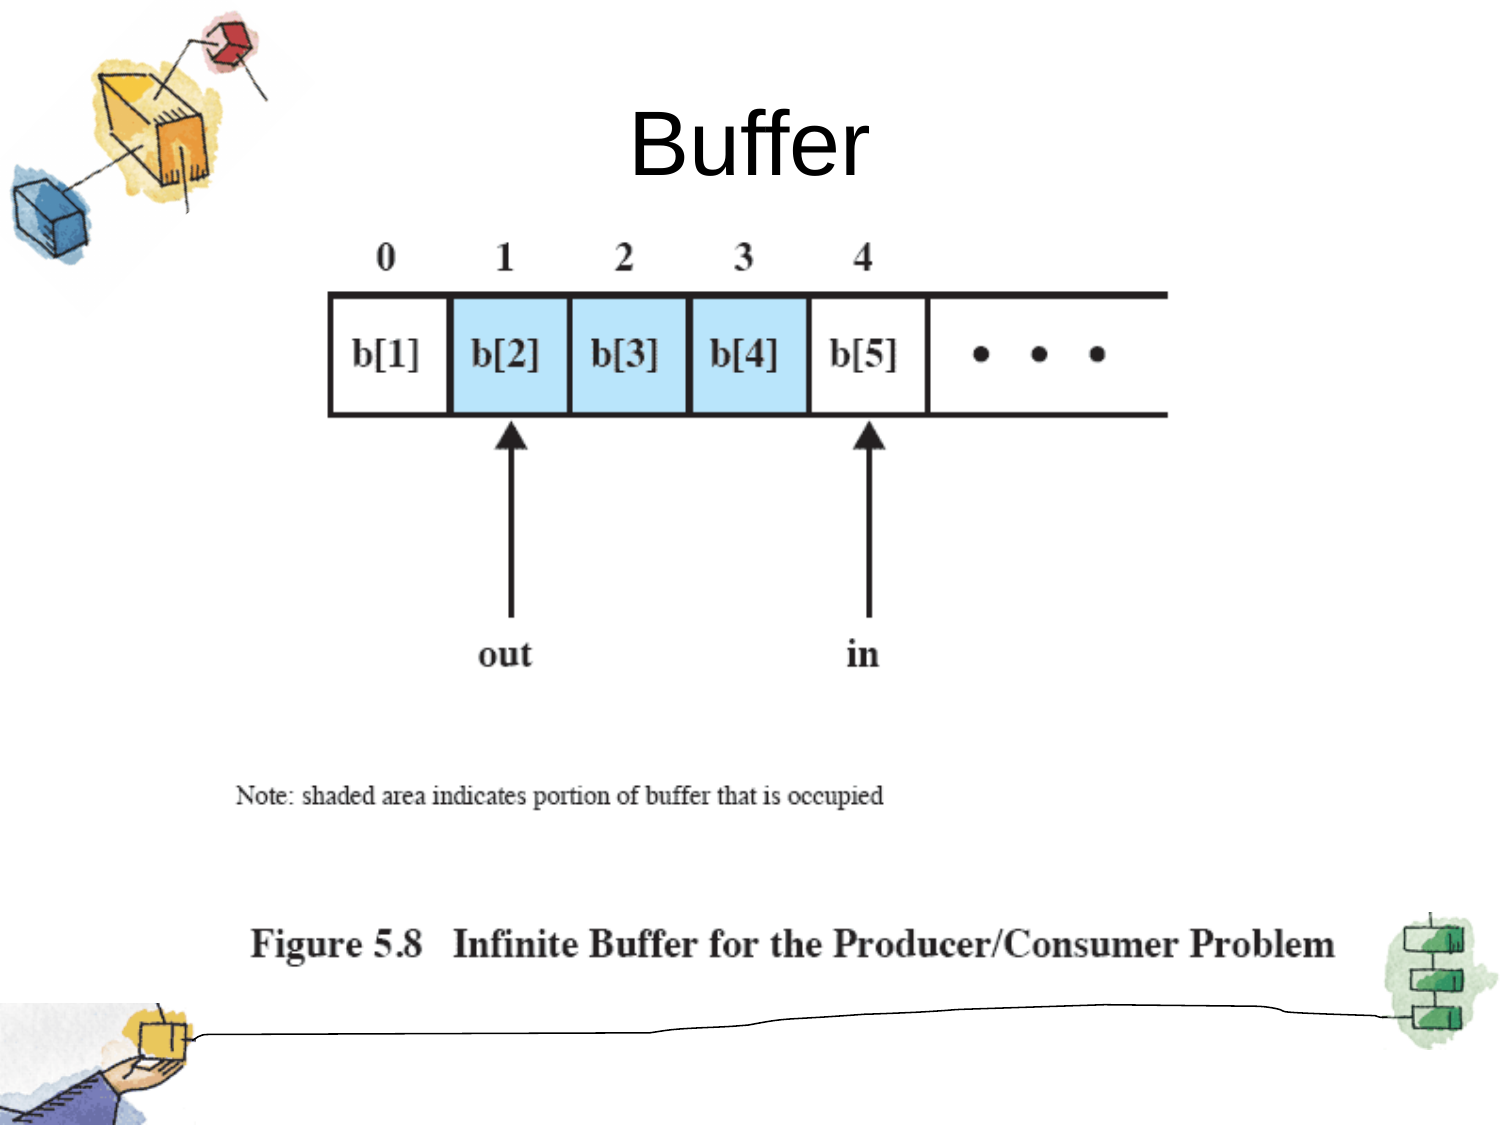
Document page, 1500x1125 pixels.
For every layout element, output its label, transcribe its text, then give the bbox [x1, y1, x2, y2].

picture [0, 85, 167, 316]
picture [1382, 912, 1500, 1050]
picture [0, 1003, 196, 1125]
picture [114, 0, 274, 44]
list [199, 224, 1351, 984]
title Buffer [74, 44, 1426, 233]
